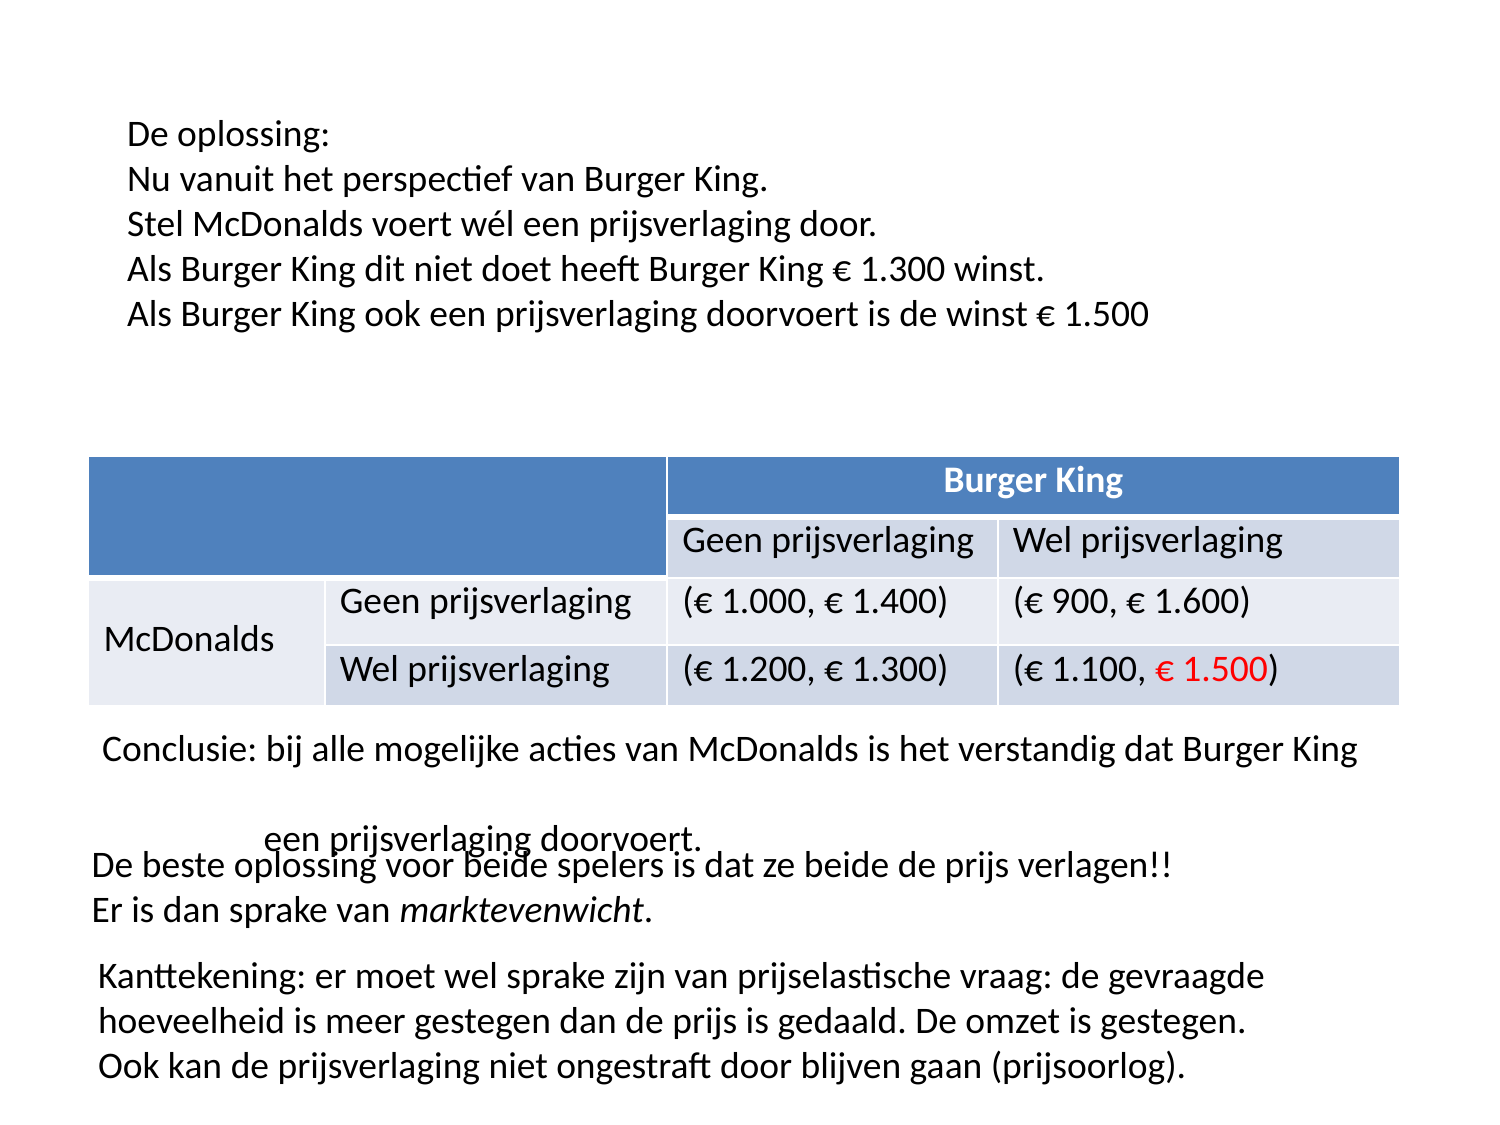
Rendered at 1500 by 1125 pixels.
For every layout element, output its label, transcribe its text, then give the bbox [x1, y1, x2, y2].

text_box De oplossing: Nu vanuit het perspectief van Burger King. Stel McDonalds voert wél een prijsverlaging door. Als Burger King dit niet doet heeft Burger King € 1.300 winst. Als Burger King ook een prijsverlaging doorvoert is de winst € 1.500 [112, 101, 1306, 342]
text_box De beste oplossing voor beide spelers is dat ze beide de prijs verlagen!! Er is dan sprake van marktevenwicht. [76, 832, 1224, 938]
table_cell Wel prijsverlaging [999, 520, 1399, 577]
table_cell McDonalds [89, 581, 324, 705]
table_cell Wel prijsverlaging [326, 646, 666, 705]
table_cell (€ 1.000, € 1.400) [668, 579, 997, 644]
text_box Kanttekening: er moet wel sprake zijn van prijselastische vraag: de gevraagde hoeveelheid is meer gestegen dan de prijs is gedaald. De omzet is gestegen. Ook kan de prijsverlaging niet ongestraft door blijven gaan (prijsoorlog). [83, 943, 1400, 1094]
table_cell (€ 900, € 1.600) [999, 579, 1399, 644]
text_box Conclusie: bij alle mogelijke acties van McDonalds is het verstandig dat Burger King een prijsverlaging doorvoert. [87, 716, 1399, 866]
table_cell (€ 1.200, € 1.300) [668, 646, 997, 705]
table_cell Geen prijsverlaging [326, 581, 666, 644]
table_cell Geen prijsverlaging [668, 520, 997, 577]
table_header Burger King [668, 457, 1399, 514]
table_header [89, 457, 666, 575]
table_cell (€ 1.100, € 1.500) [999, 646, 1399, 705]
